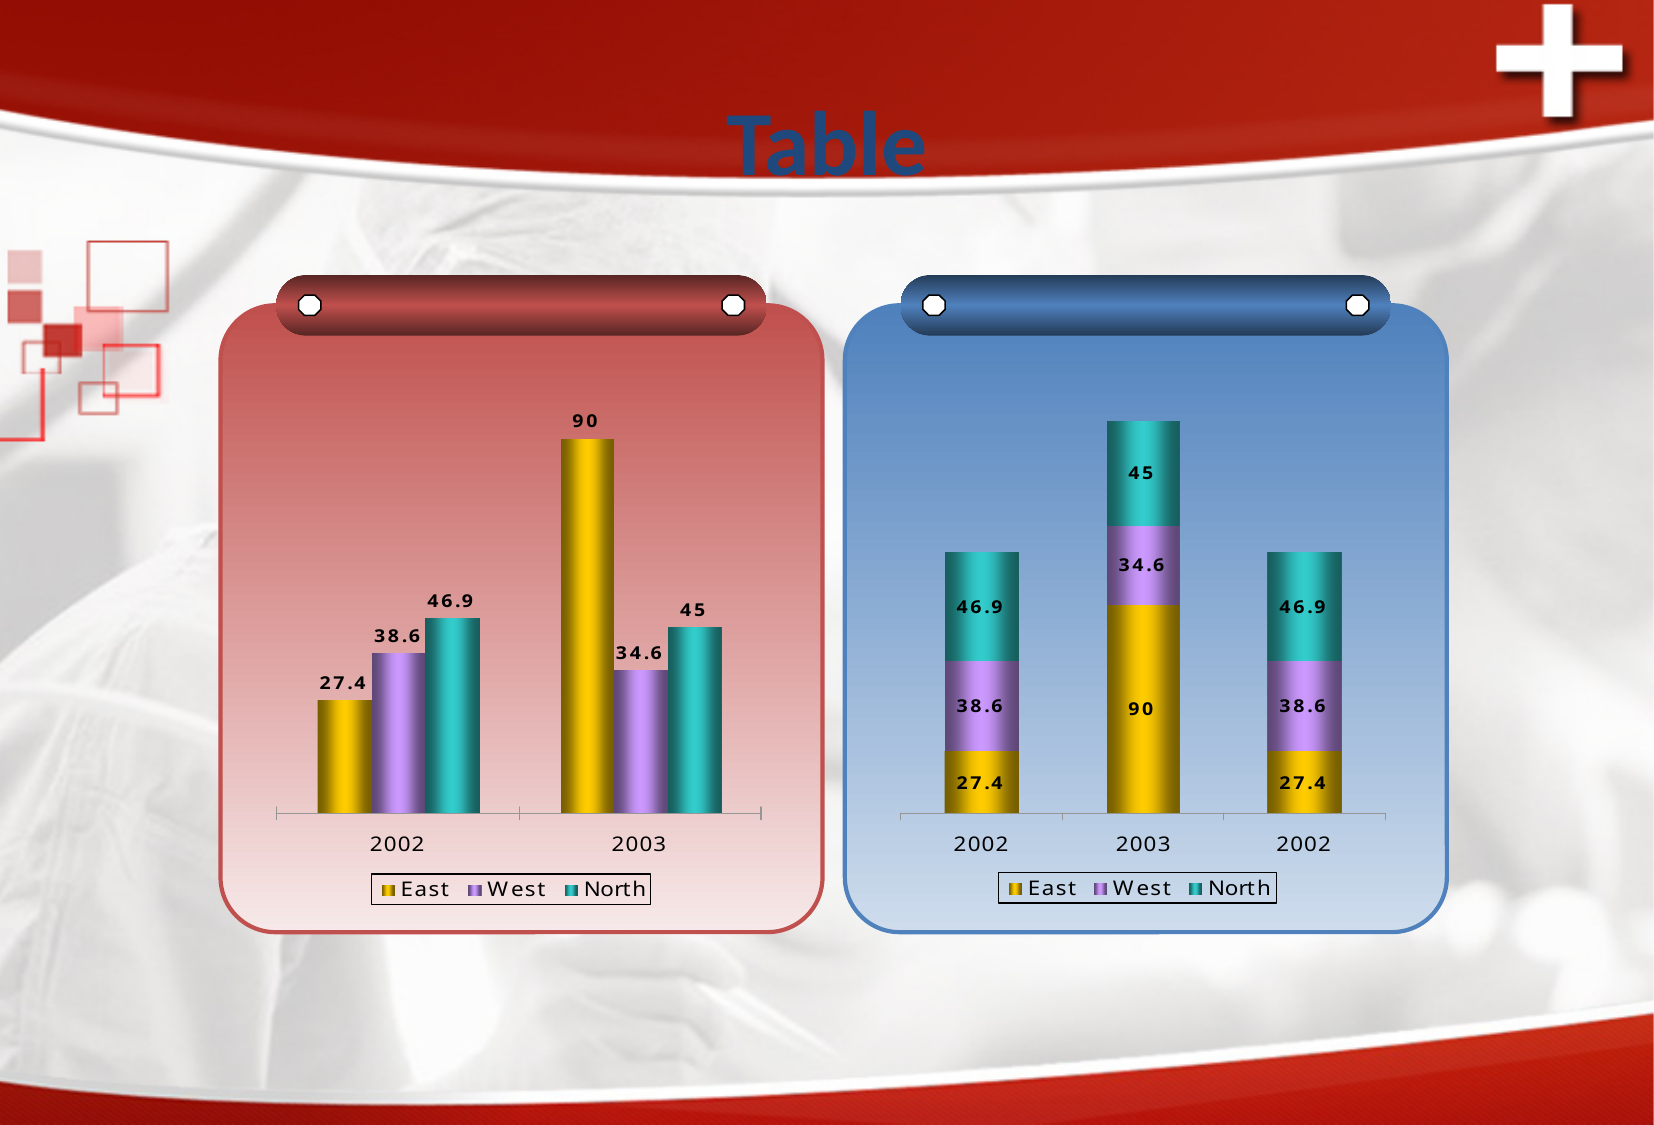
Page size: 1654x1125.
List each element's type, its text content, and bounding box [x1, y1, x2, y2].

picture [0, 0, 1654, 1125]
title Table [82, 44, 1572, 233]
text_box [220, 274, 1448, 933]
